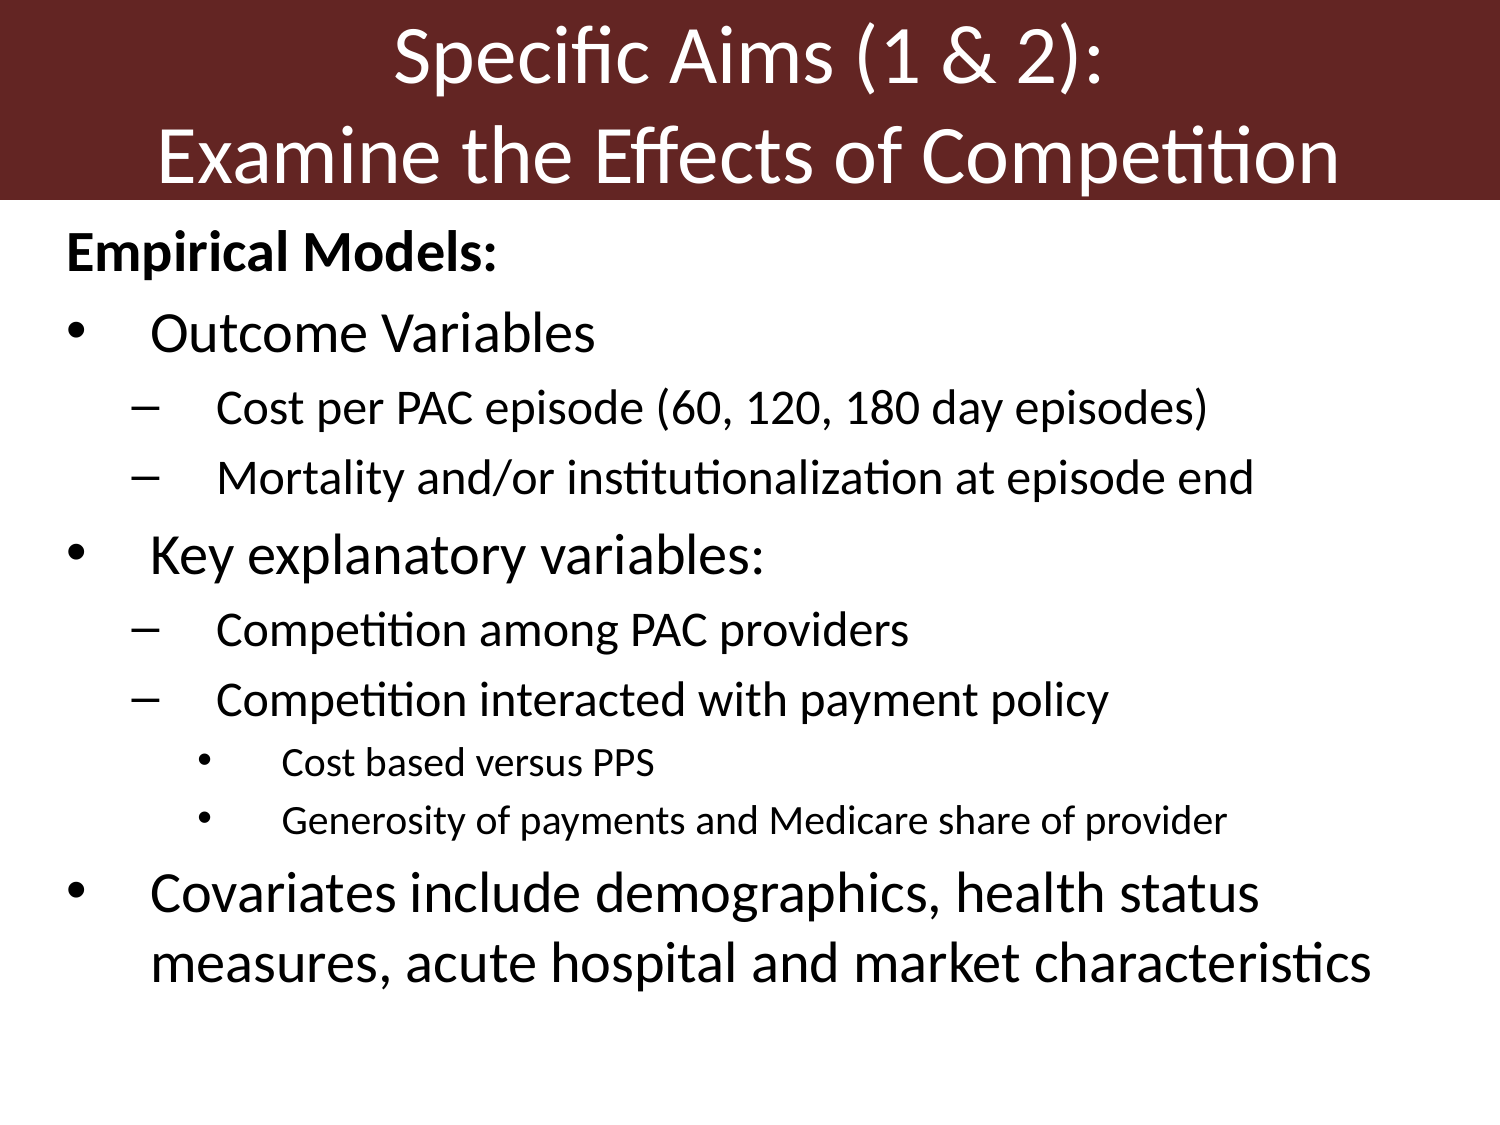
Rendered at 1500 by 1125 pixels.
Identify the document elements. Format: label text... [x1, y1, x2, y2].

list Empirical Models: Outcome Variables Cost per PAC episode (60, 120, 180 day episodes) Mortality and/or institutionalization at episode end Key explanatory variables: Competition among PAC providers Competition interacted with payment policy Cost based versus PPS Generosity of payments and Medicare share of provider Covariates include demographics, health status measures, acute hospital and market characteristics [50, 204, 1450, 1046]
text_box [0, 0, 1500, 200]
title Specific Aims (1 & 2): Examine the Effects of Competition [74, 24, 1426, 176]
